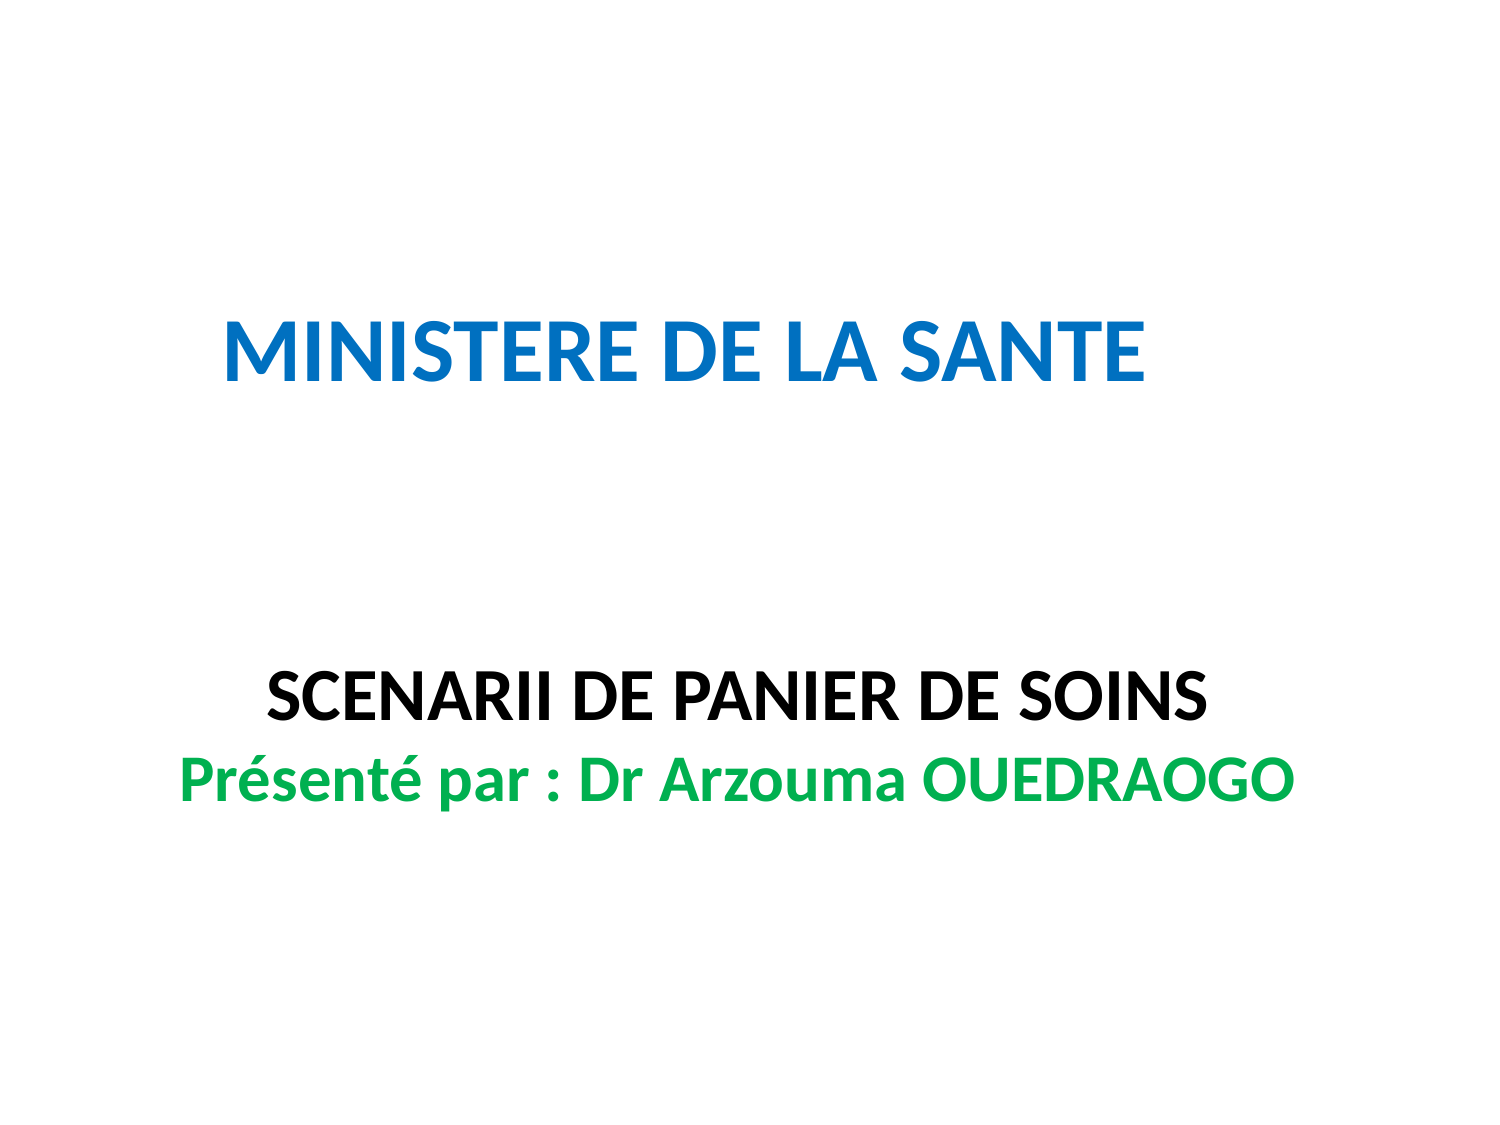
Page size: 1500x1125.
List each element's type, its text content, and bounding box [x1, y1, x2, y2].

subtitle SCENARII DE PANIER DE SOINS Présenté par : Dr Arzouma OUEDRAOGO [159, 637, 1317, 925]
title MINISTERE DE LA SANTE [112, 208, 1258, 591]
